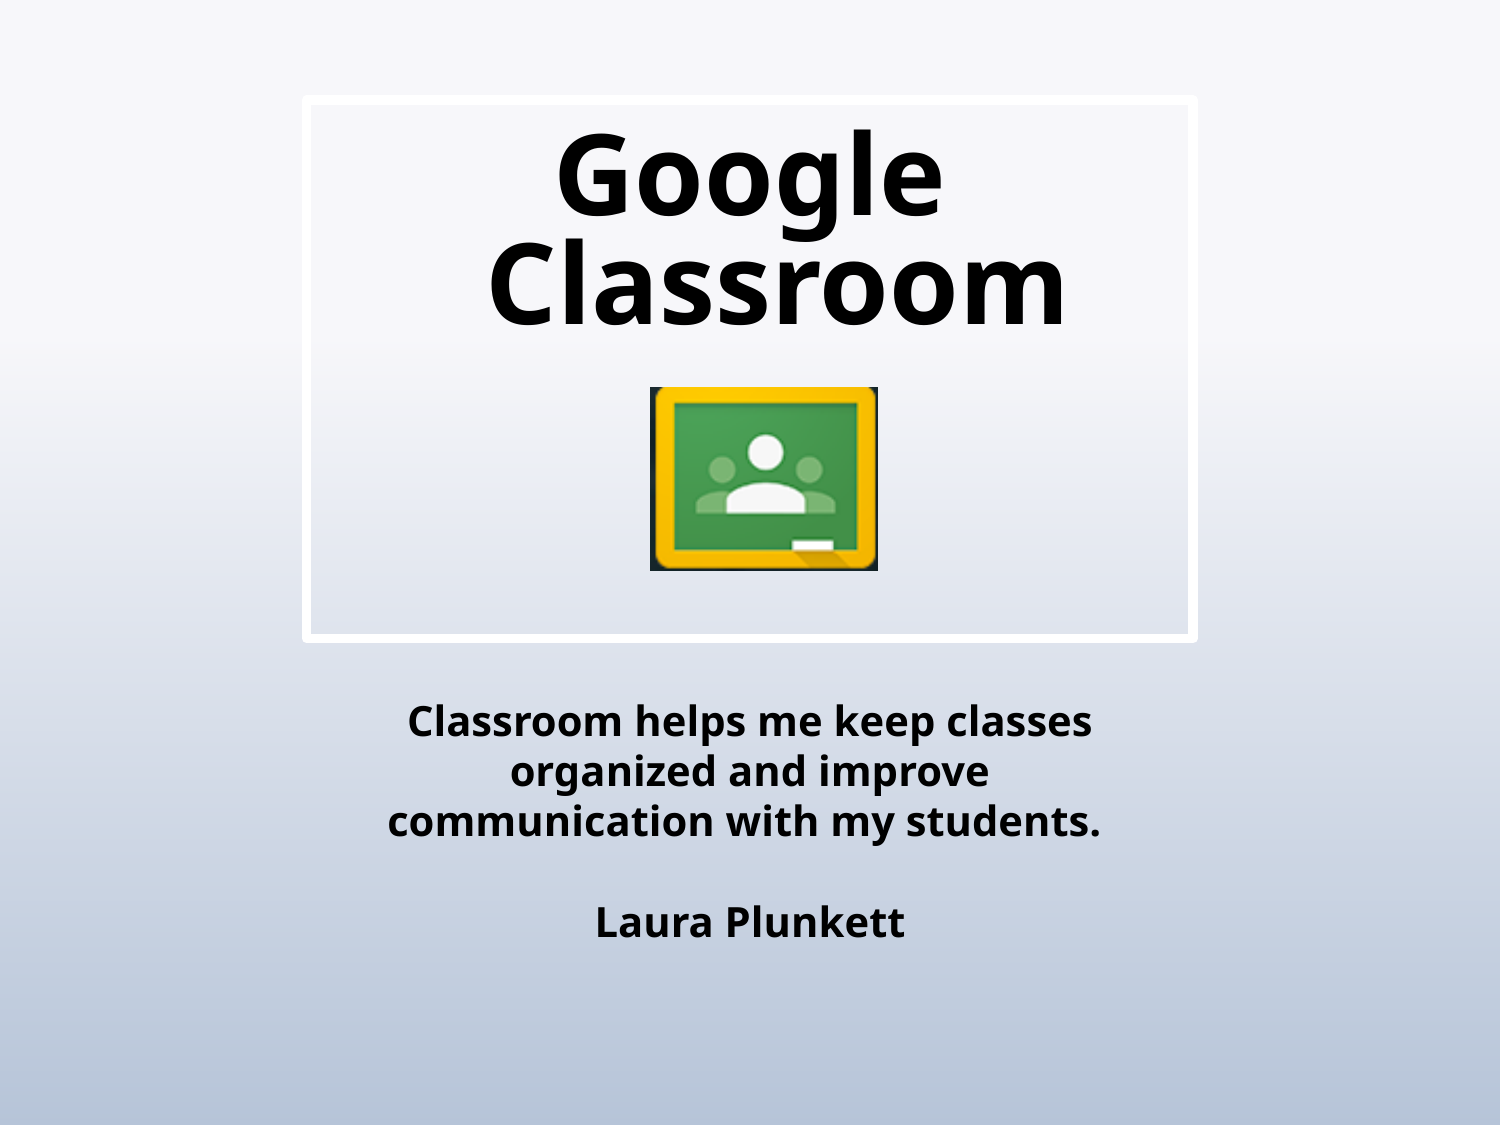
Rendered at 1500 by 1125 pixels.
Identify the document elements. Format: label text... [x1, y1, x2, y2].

title Google Classroom [302, 95, 1198, 643]
picture [648, 385, 879, 573]
subtitle Classroom helps me keep classes organized and improve communication with my students. Laura Plunkett [337, 687, 1163, 1000]
